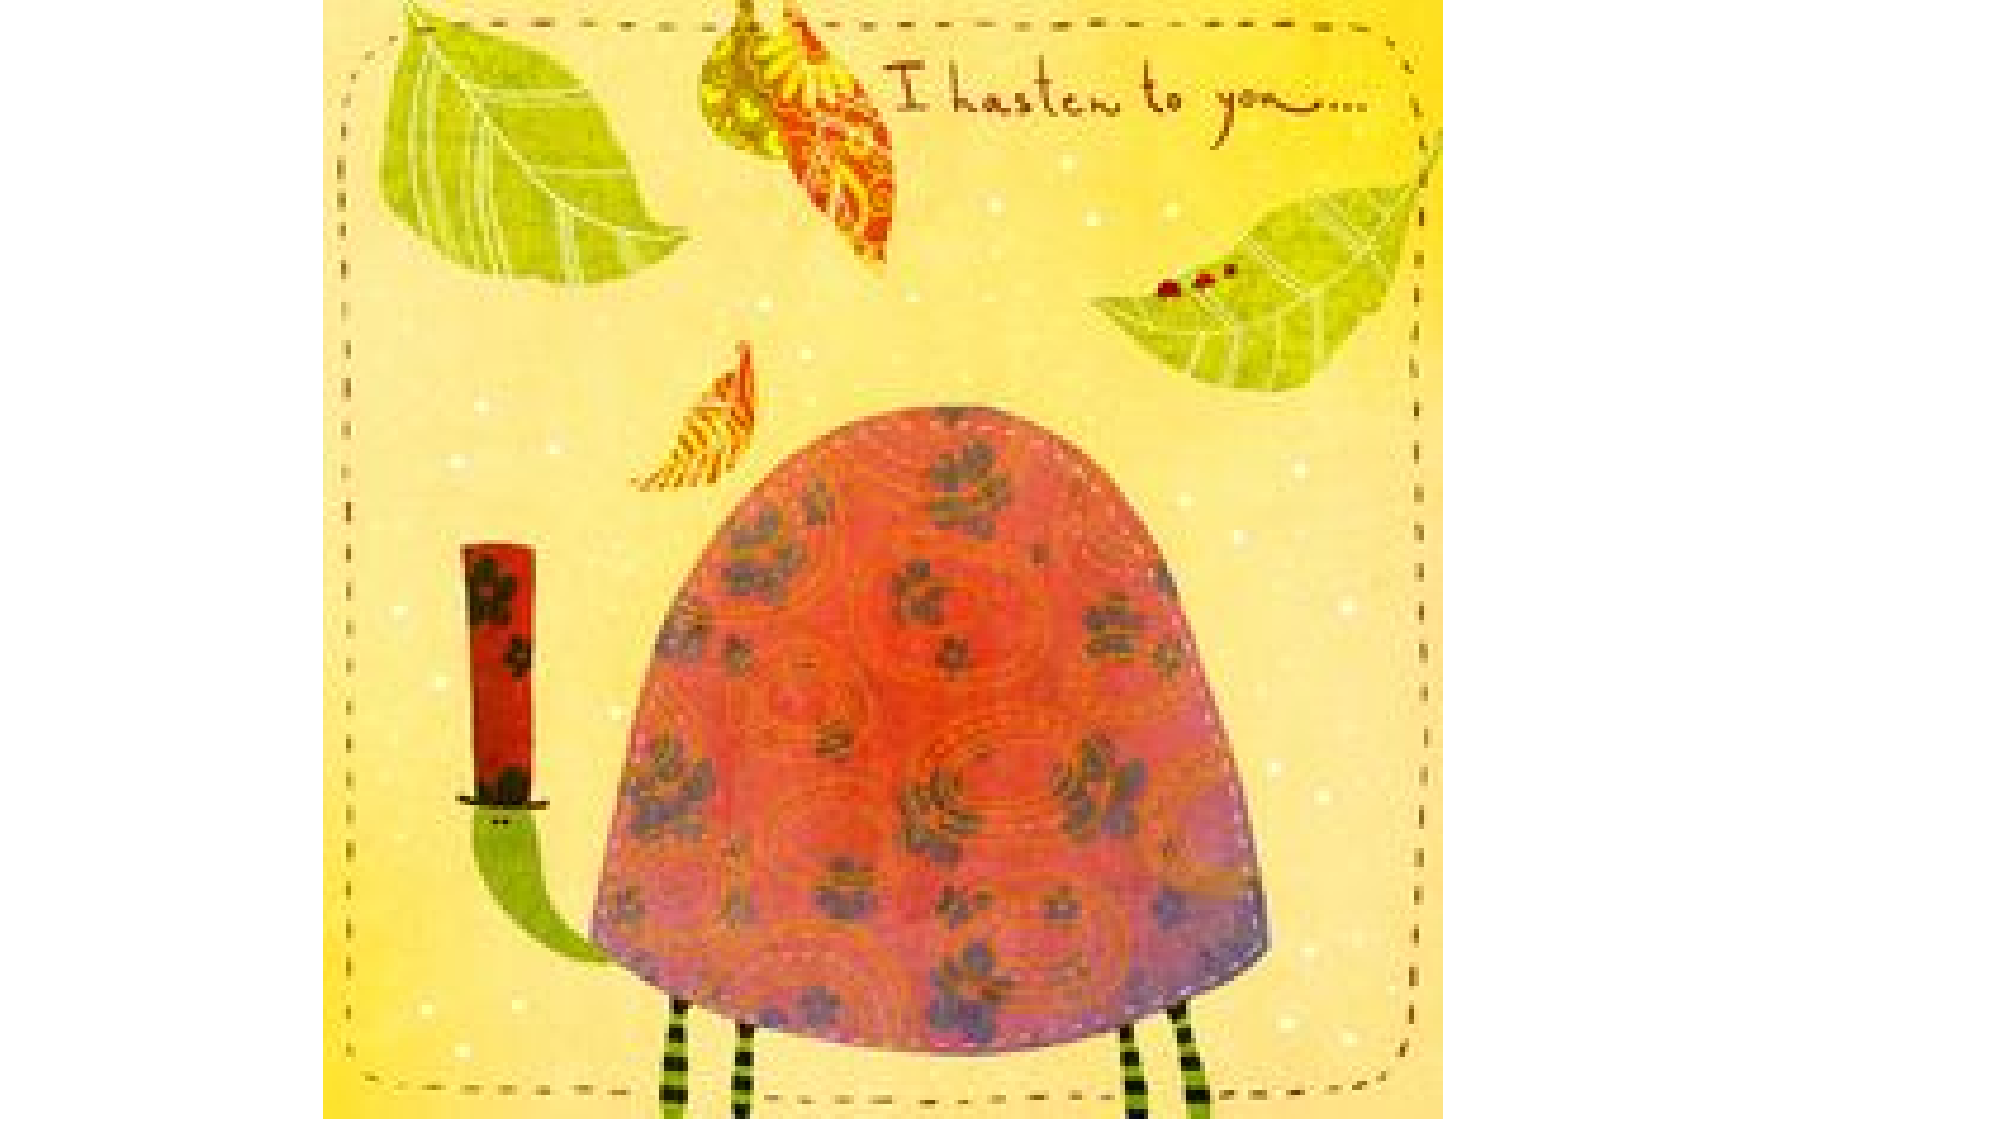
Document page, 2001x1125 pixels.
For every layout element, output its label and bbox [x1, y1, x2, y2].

picture [323, 0, 1443, 1119]
